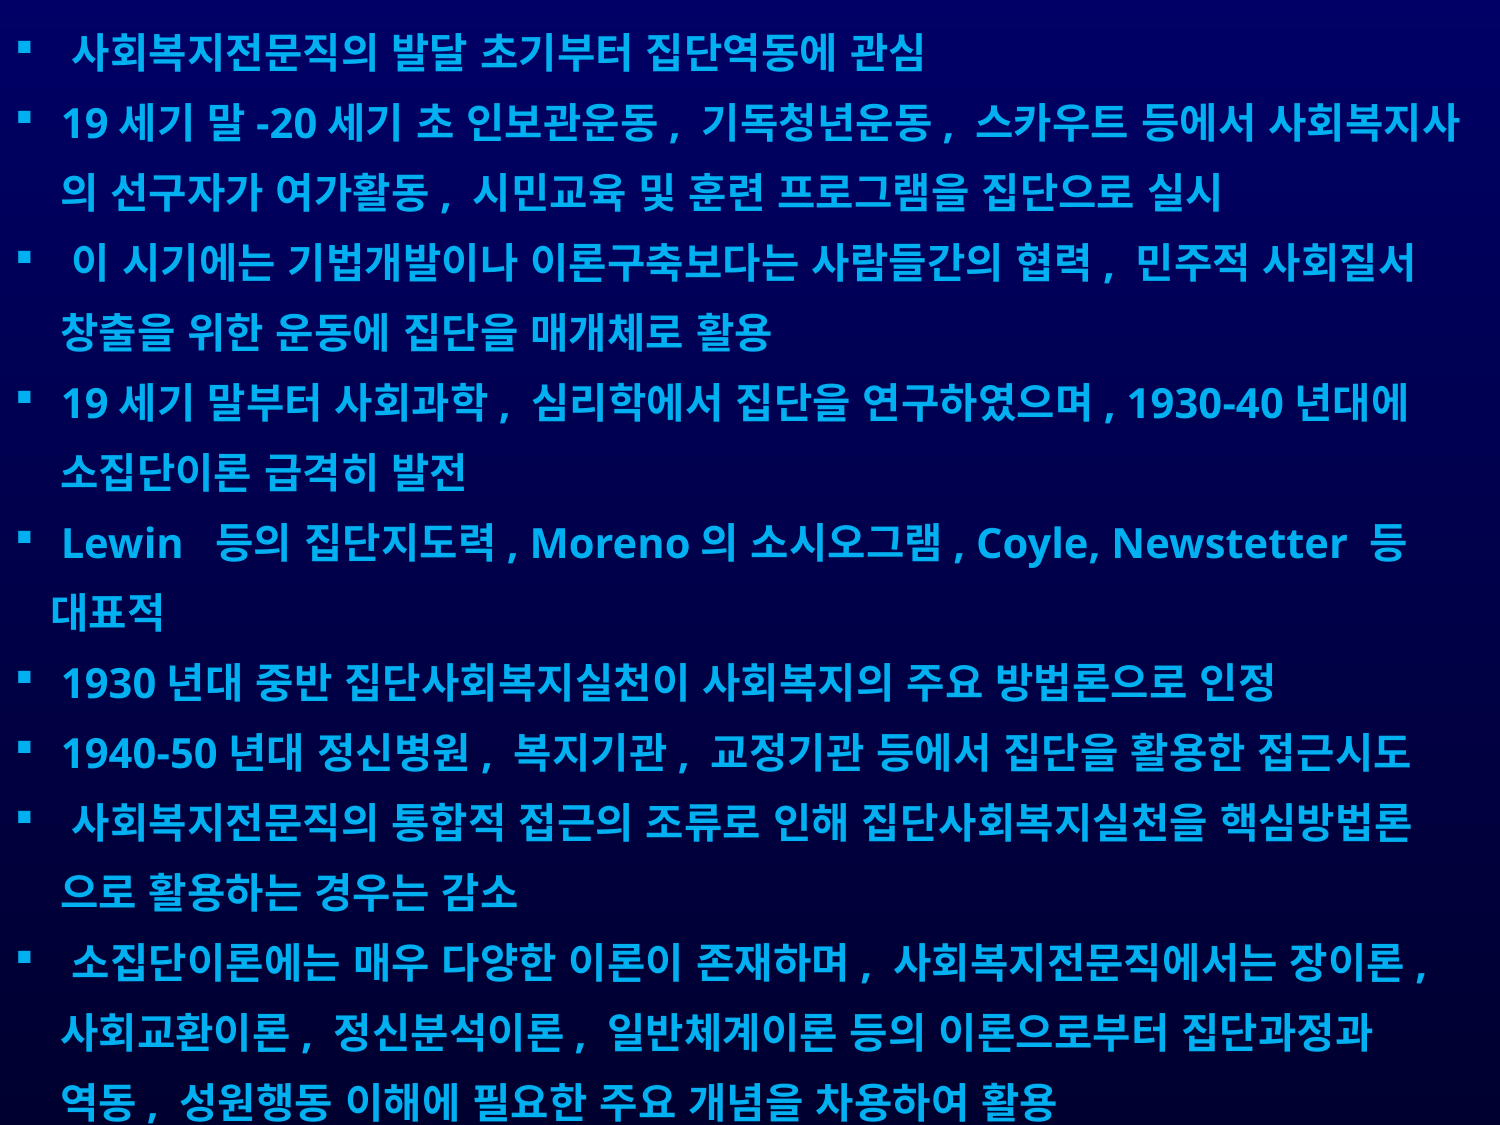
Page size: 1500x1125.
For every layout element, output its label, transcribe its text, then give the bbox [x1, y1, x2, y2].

text_box 사회복지전문직의 발달 초기부터 집단역동에 관심 19세기 말-20세기 초 인보관운동, 기독청년운동, 스카우트 등에서 사회복지사 의 선구자가 여가활동, 시민교육 및 훈련 프로그램을 집단으로 실시 이 시기에는 기법개발이나 이론구축보다는 사람들간의 협력, 민주적 사회질서 창출을 위한 운동에 집단을 매개체로 활용 19세기 말부터 사회과학, 심리학에서 집단을 연구하였으며, 1930-40년대에 소집단이론 급격히 발전 Lewin 등의 집단지도력, Moreno의 소시오그램, Coyle, Newstetter 등 대표적 1930년대 중반 집단사회복지실천이 사회복지의 주요 방법론으로 인정 1940-50년대 정신병원, 복지기관, 교정기관 등에서 집단을 활용한 접근시도 사회복지전문직의 통합적 접근의 조류로 인해 집단사회복지실천을 핵심방법론 으로 활용하는 경우는 감소 소집단이론에는 매우 다양한 이론이 존재하며, 사회복지전문직에서는 장이론, 사회교환이론, 정신분석이론, 일반체계이론 등의 이론으로부터 집단과정과 역동, 성원행동 이해에 필요한 주요 개념을 차용하여 활용 [0, 0, 1500, 1125]
